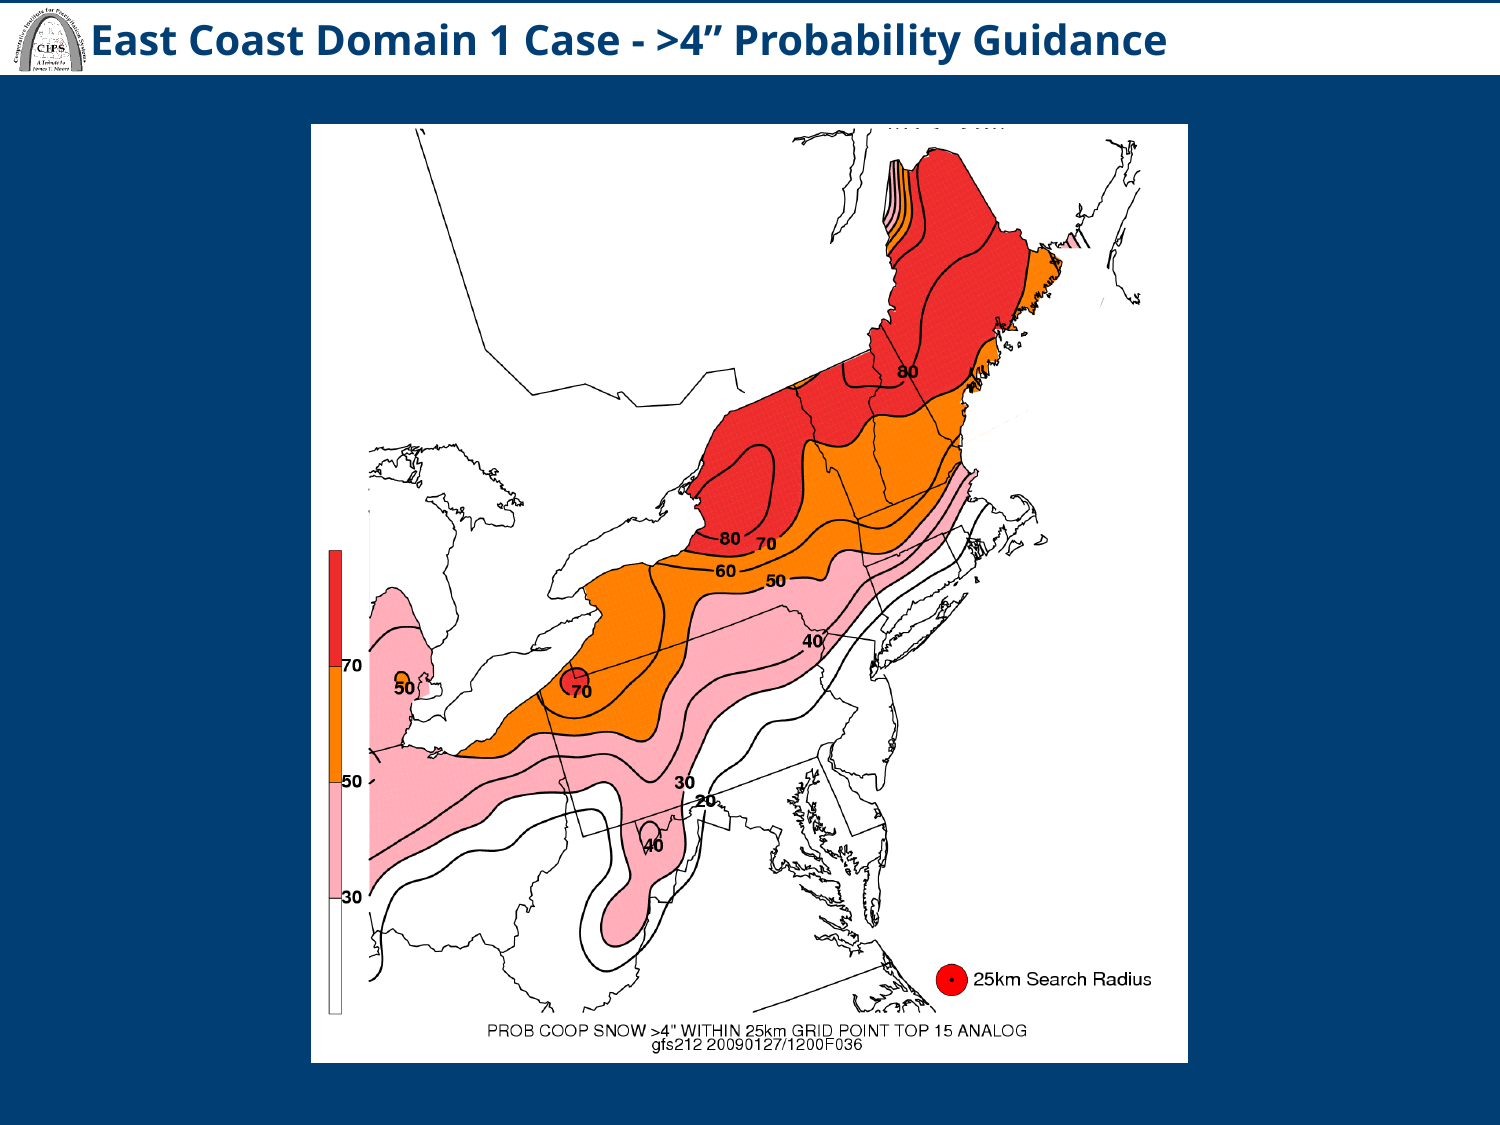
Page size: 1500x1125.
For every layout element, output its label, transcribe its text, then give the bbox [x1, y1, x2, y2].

text_box East Coast Domain 1 Case - >4” Probability Guidance [85, 3, 1500, 75]
picture [11, 5, 88, 72]
picture [310, 124, 1188, 1063]
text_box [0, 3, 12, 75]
